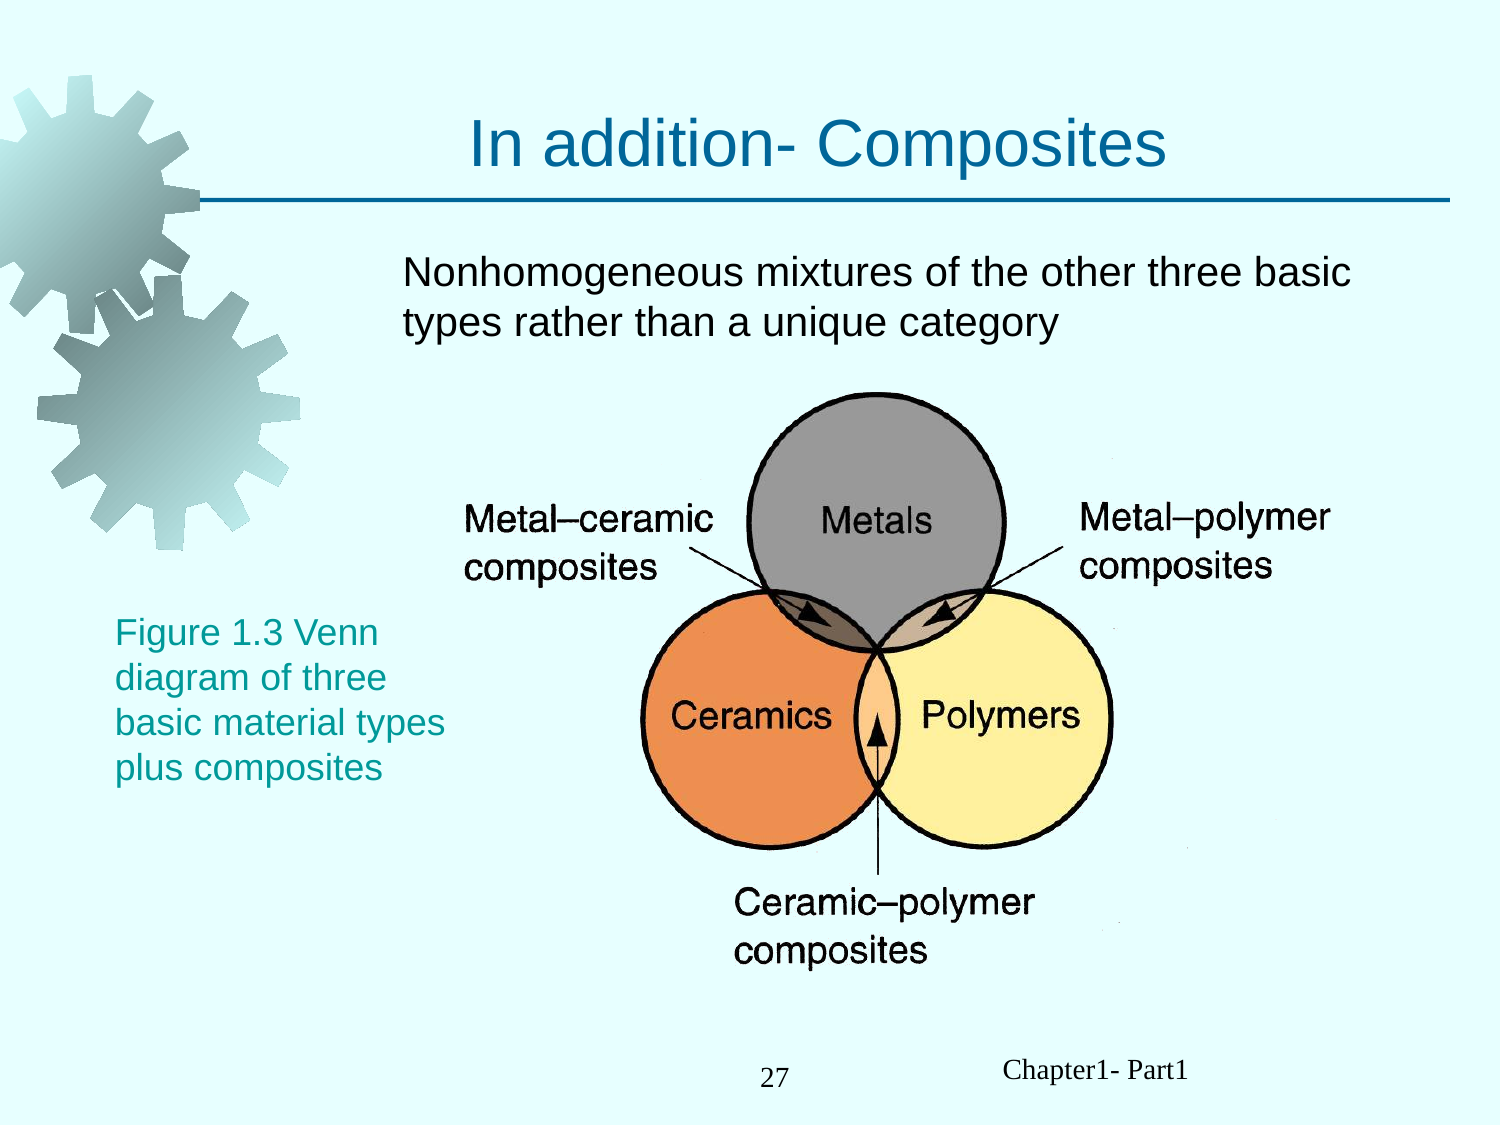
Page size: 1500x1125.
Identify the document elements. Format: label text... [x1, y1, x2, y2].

list Nonhomogeneous mixtures of the other three basic types rather than a unique category [387, 237, 1451, 976]
picture [424, 346, 1351, 1007]
list Figure 1.3 Venn diagram of three basic material types plus composites [99, 599, 387, 963]
slide_number 27 [599, 1050, 951, 1125]
footer Chapter1- Part1 [987, 1042, 1463, 1122]
title In addition- Composites [185, 35, 1452, 190]
